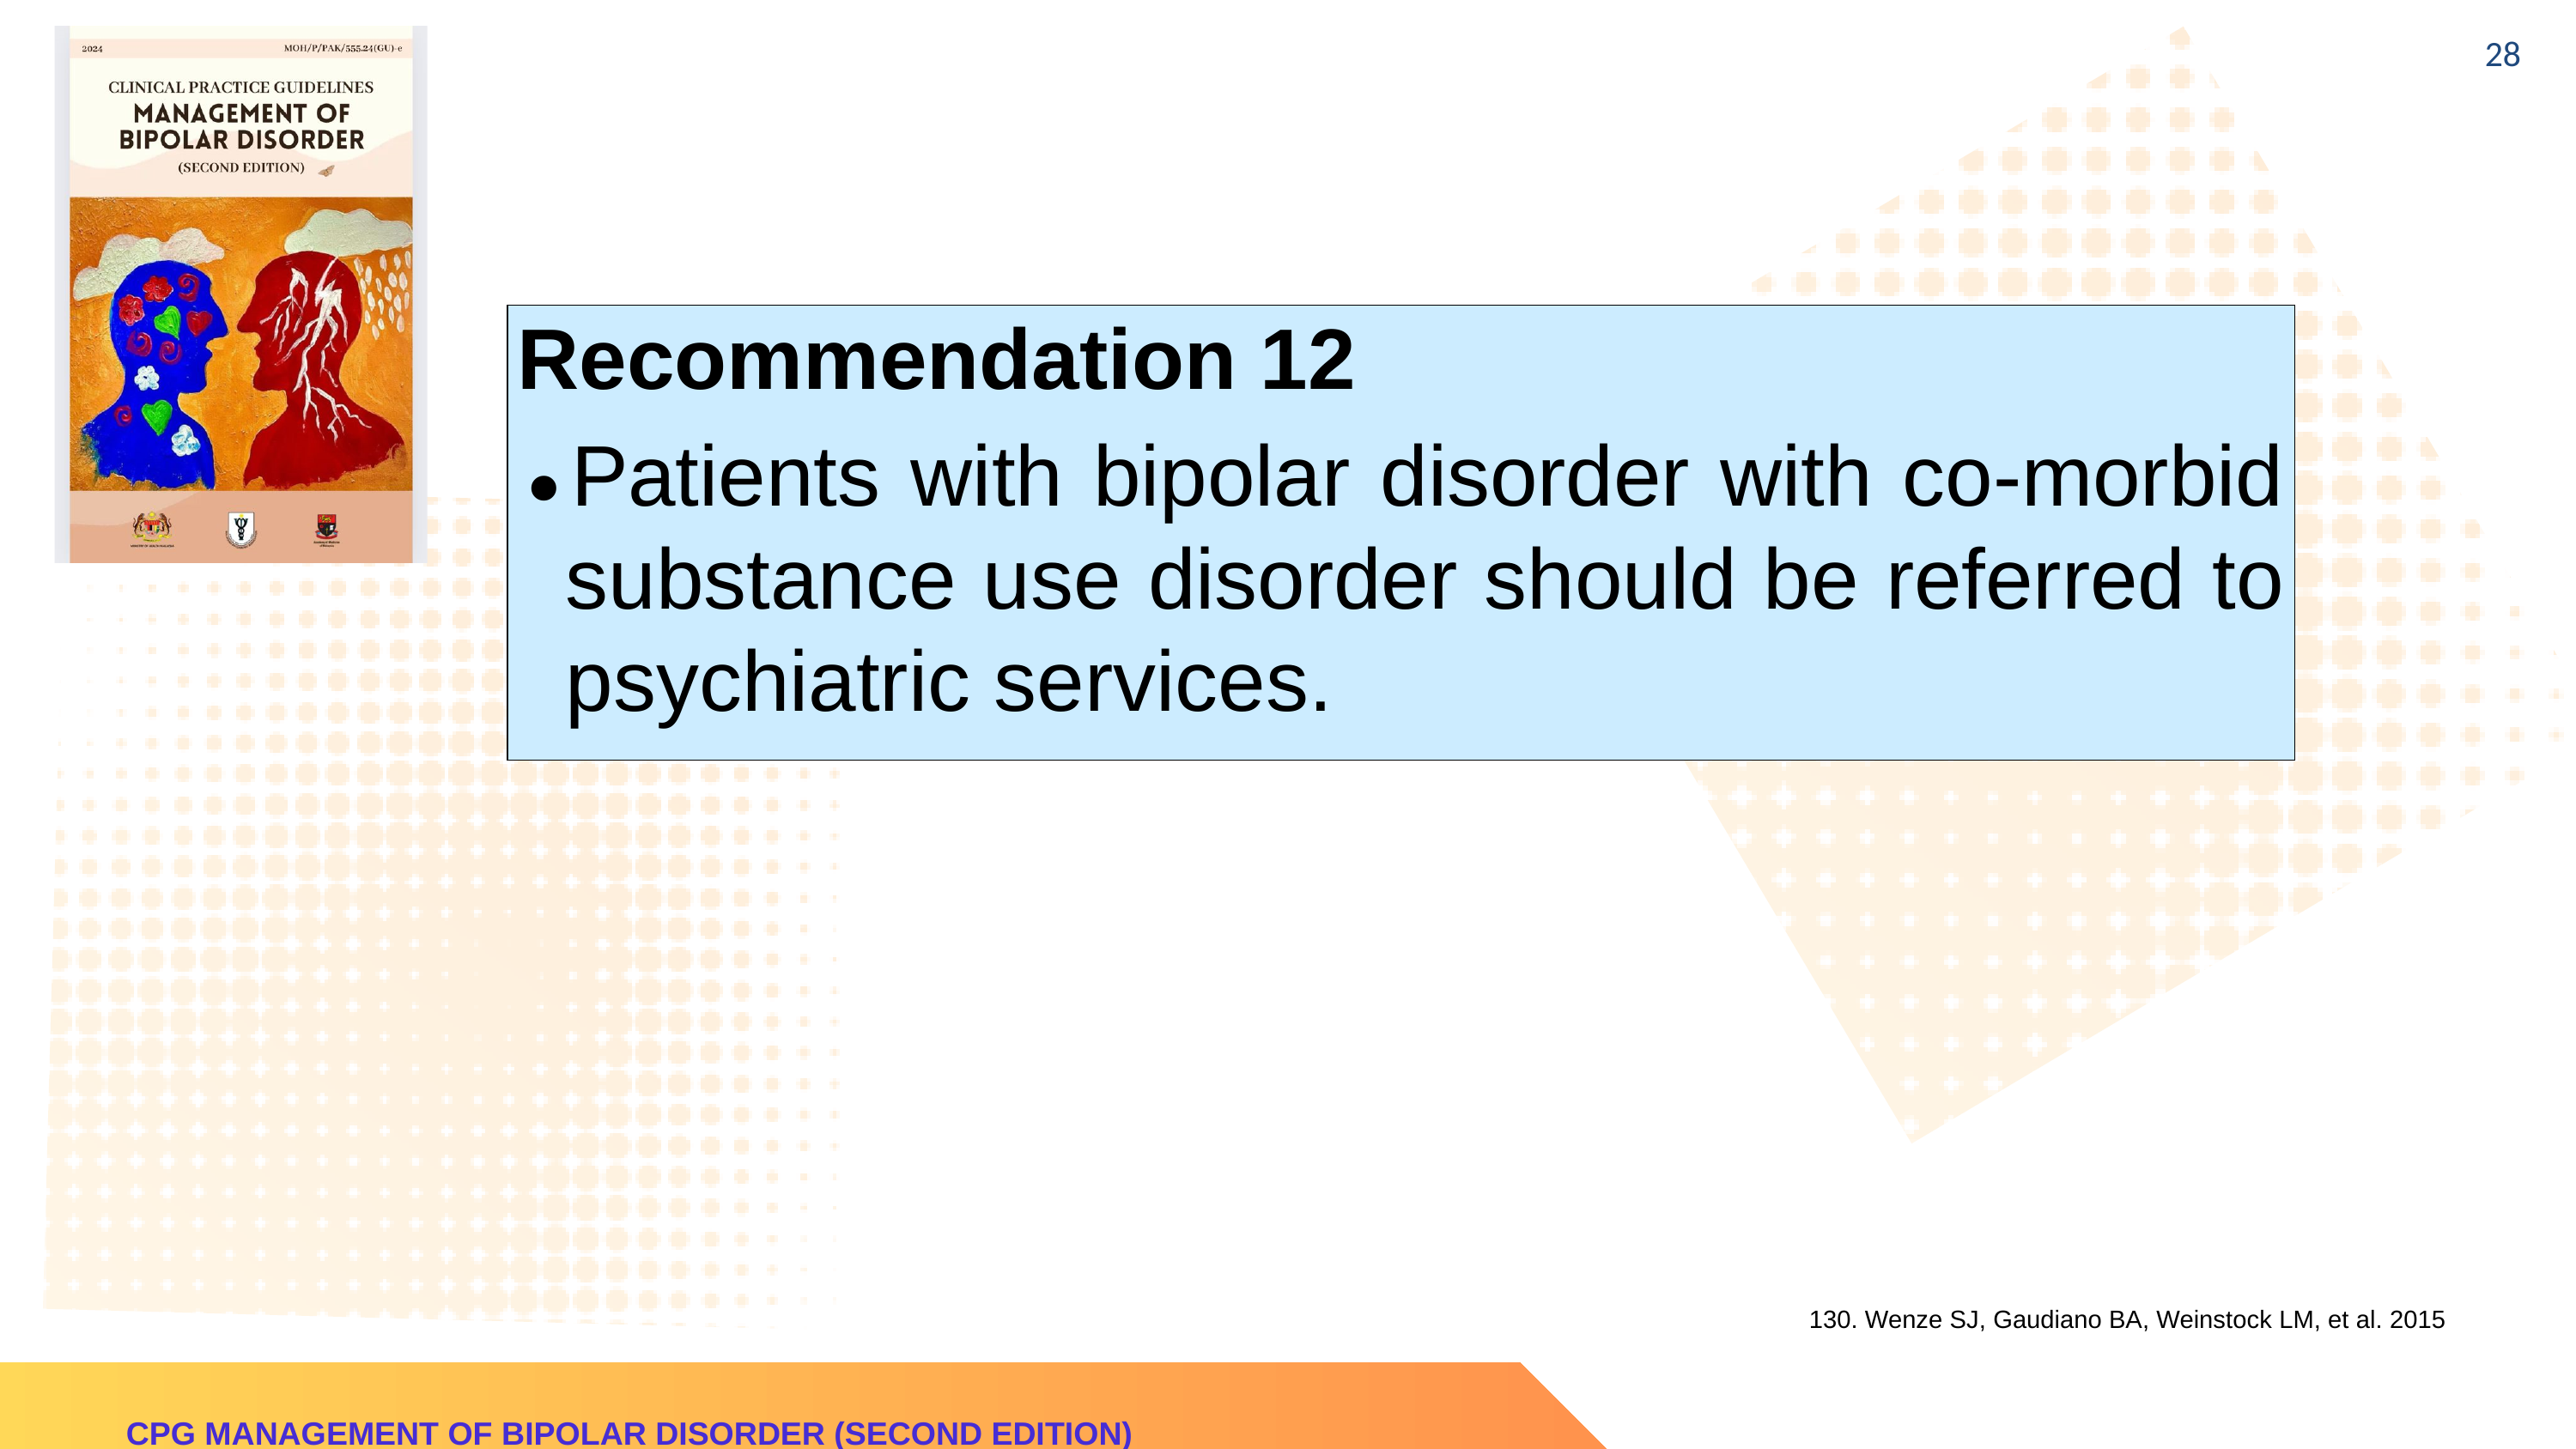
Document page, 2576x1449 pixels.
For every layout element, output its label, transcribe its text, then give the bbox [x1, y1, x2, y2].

text_box [43, 496, 863, 1331]
text_box [54, 26, 428, 563]
text_box [1684, 26, 2576, 1144]
slide_number 28 [2233, 26, 2535, 78]
table_header Recommendation 12 Patients with bipolar disorder with co-morbid substance use disorder should be referred to psychiatric services. [508, 306, 2294, 760]
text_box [0, 1361, 1648, 1449]
text_box 130. Wenze SJ, Gaudiano BA, Weinstock LM, et al. 2015 [1795, 1296, 2488, 1340]
